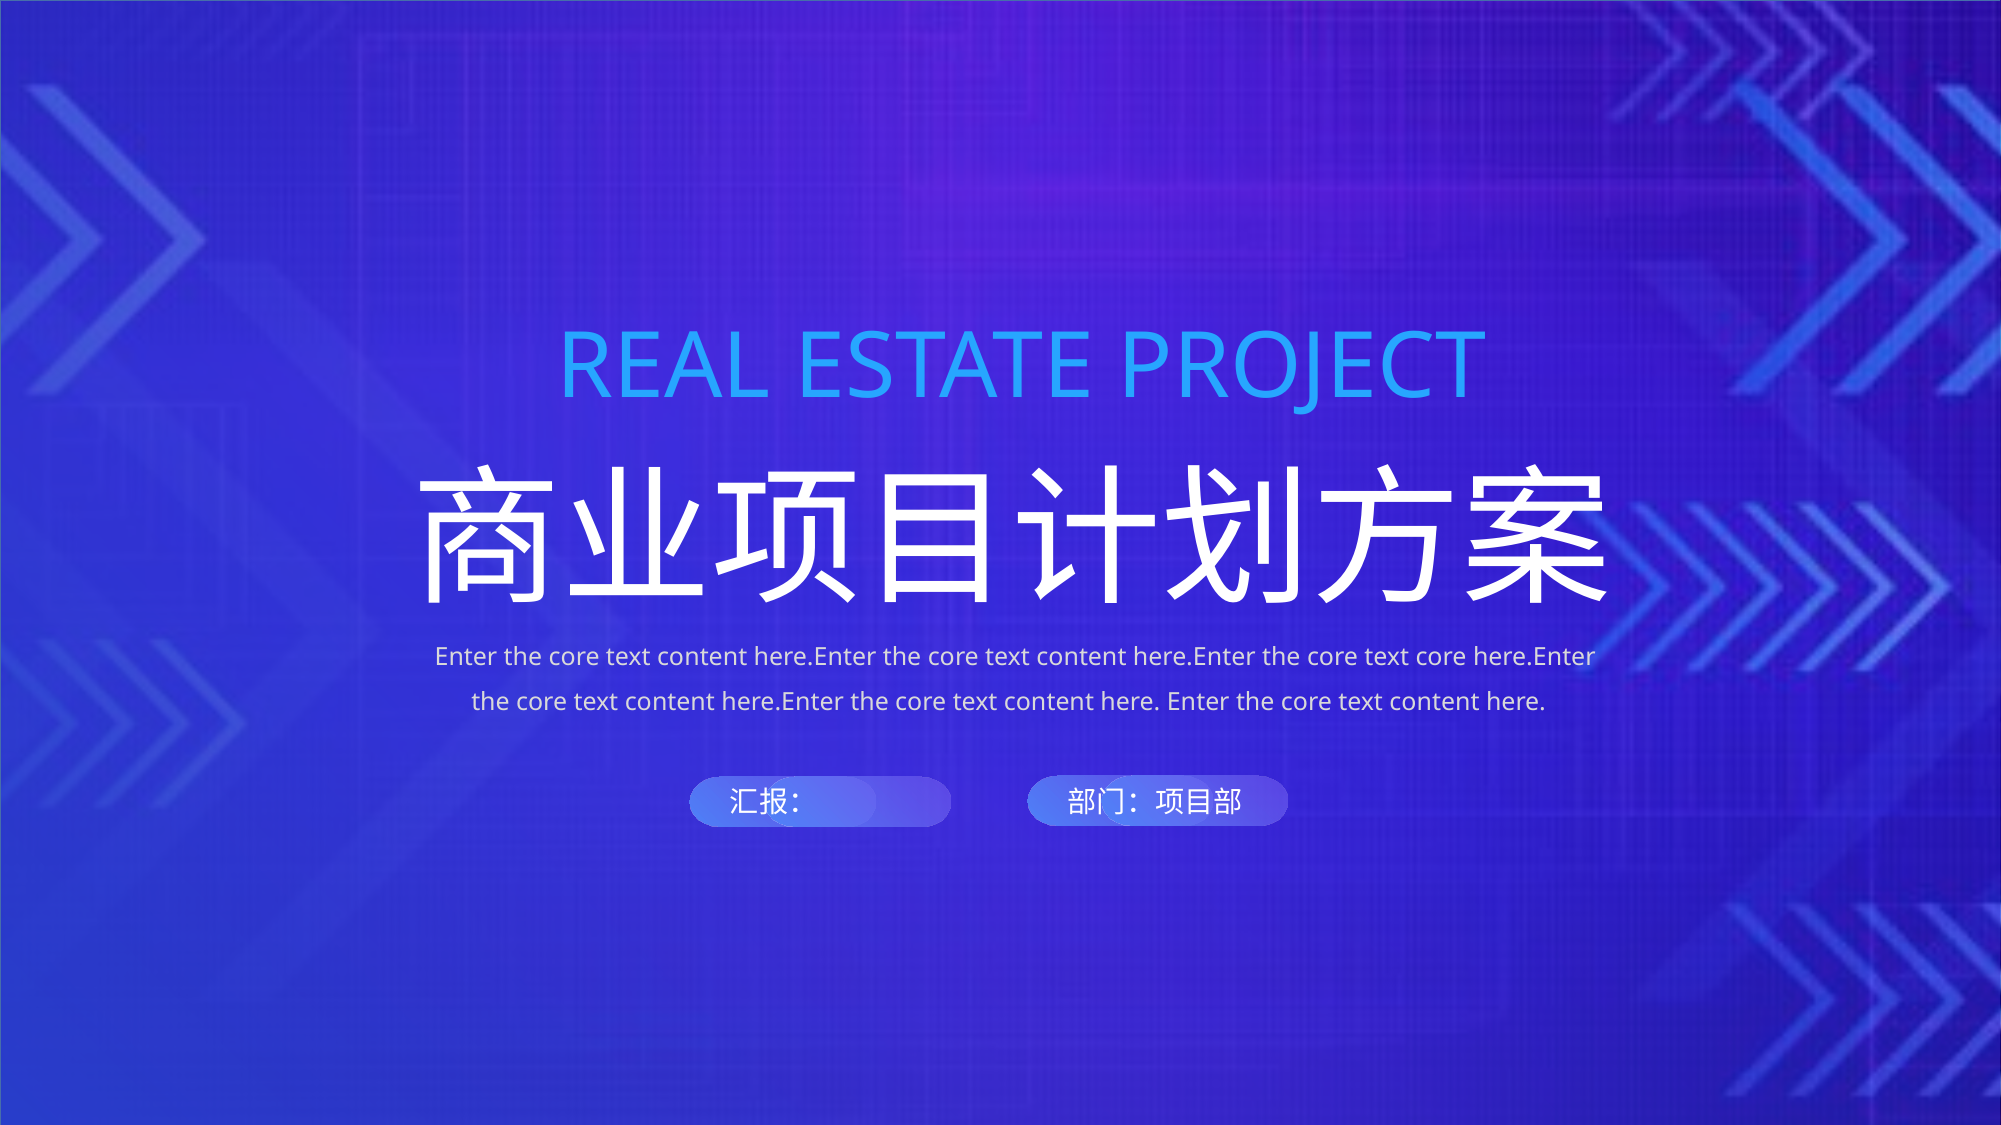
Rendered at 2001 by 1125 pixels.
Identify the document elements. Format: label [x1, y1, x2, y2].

text_box [288, 298, 1736, 827]
picture [0, 0, 2001, 1125]
